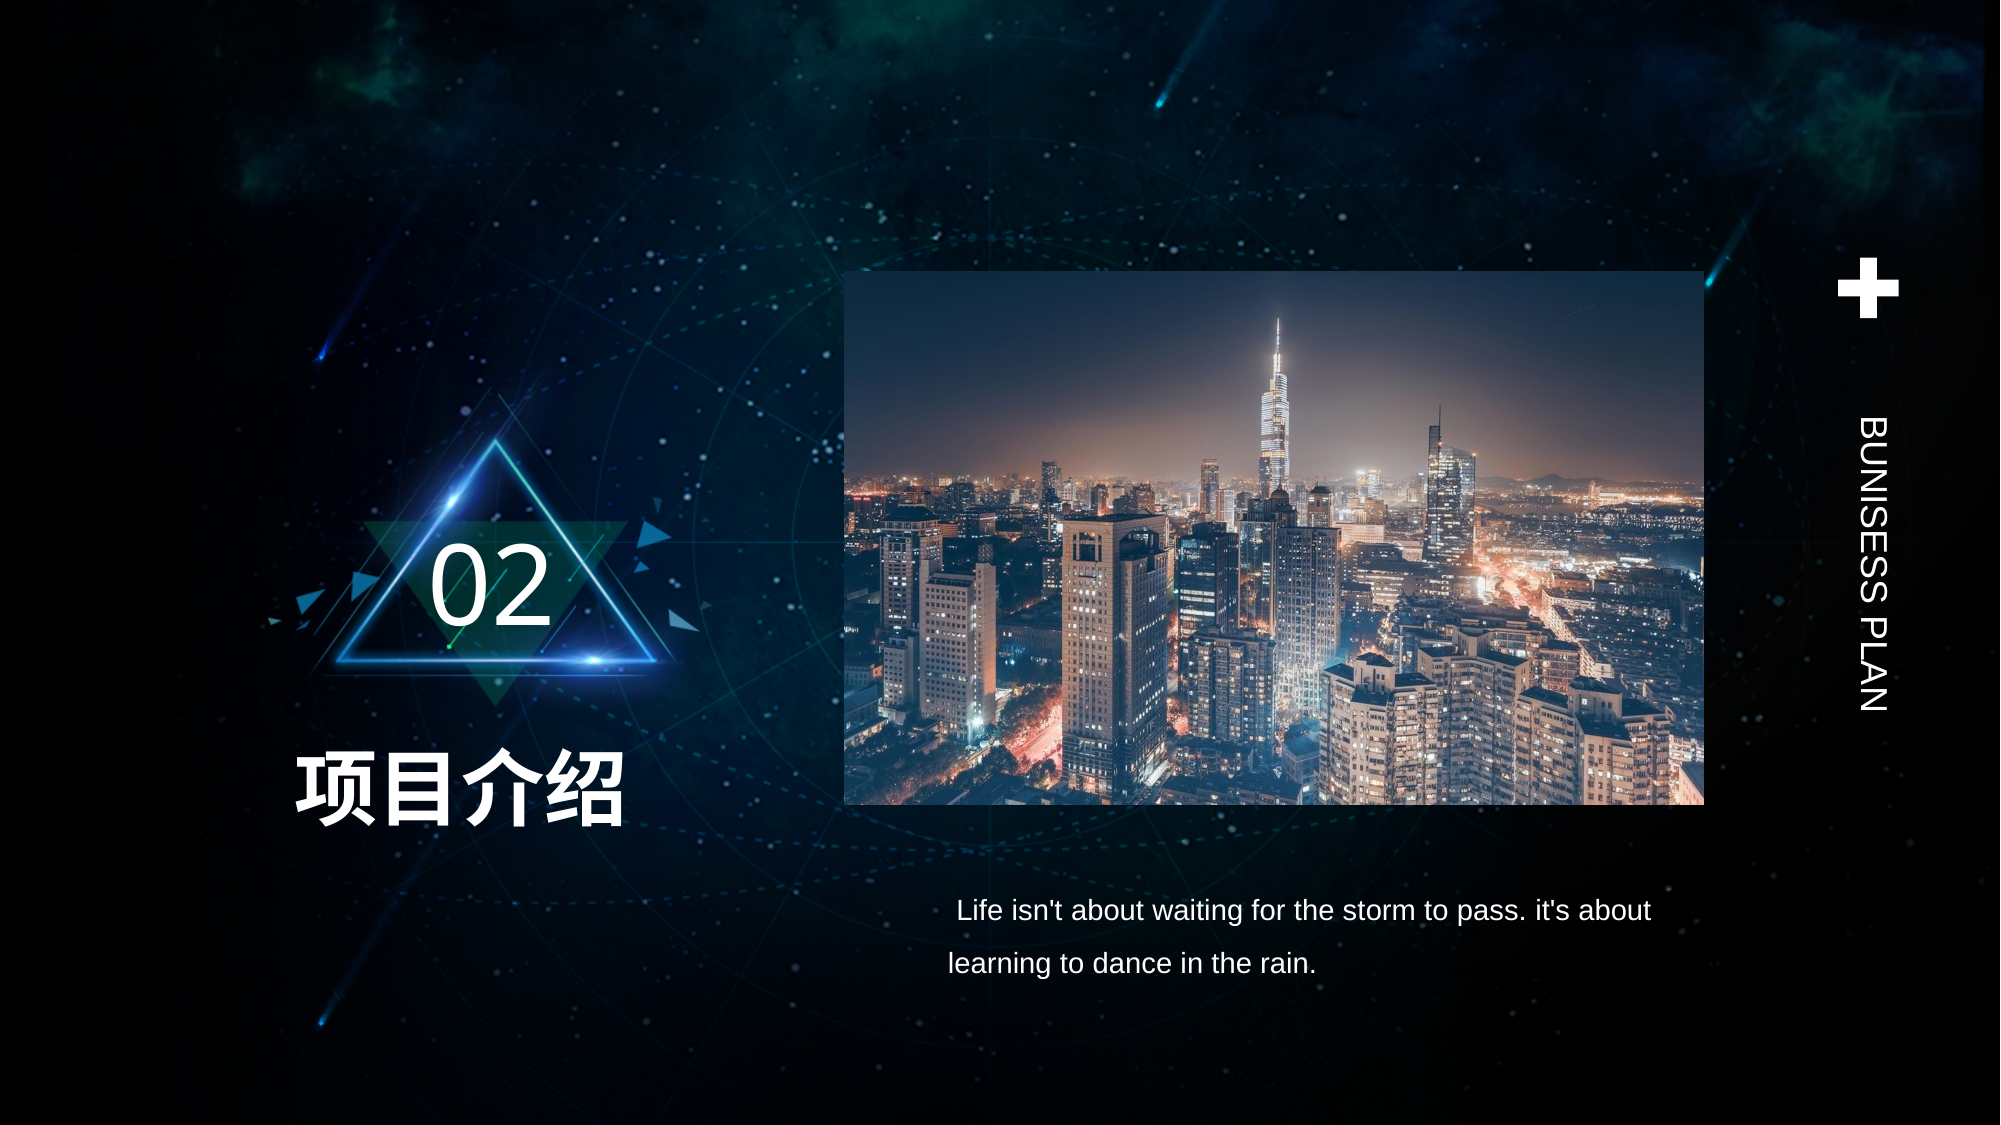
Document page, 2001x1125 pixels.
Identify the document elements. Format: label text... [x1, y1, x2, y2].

picture [0, 0, 2000, 1125]
text_box 项目介绍 [279, 733, 705, 844]
text_box BUNISESS PLAN [1830, 400, 1907, 805]
text_box Life isn't about waiting for the storm to pass. it's about learning to dance in the rain. [933, 866, 1704, 987]
text_box [1838, 257, 1899, 319]
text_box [232, 349, 750, 733]
